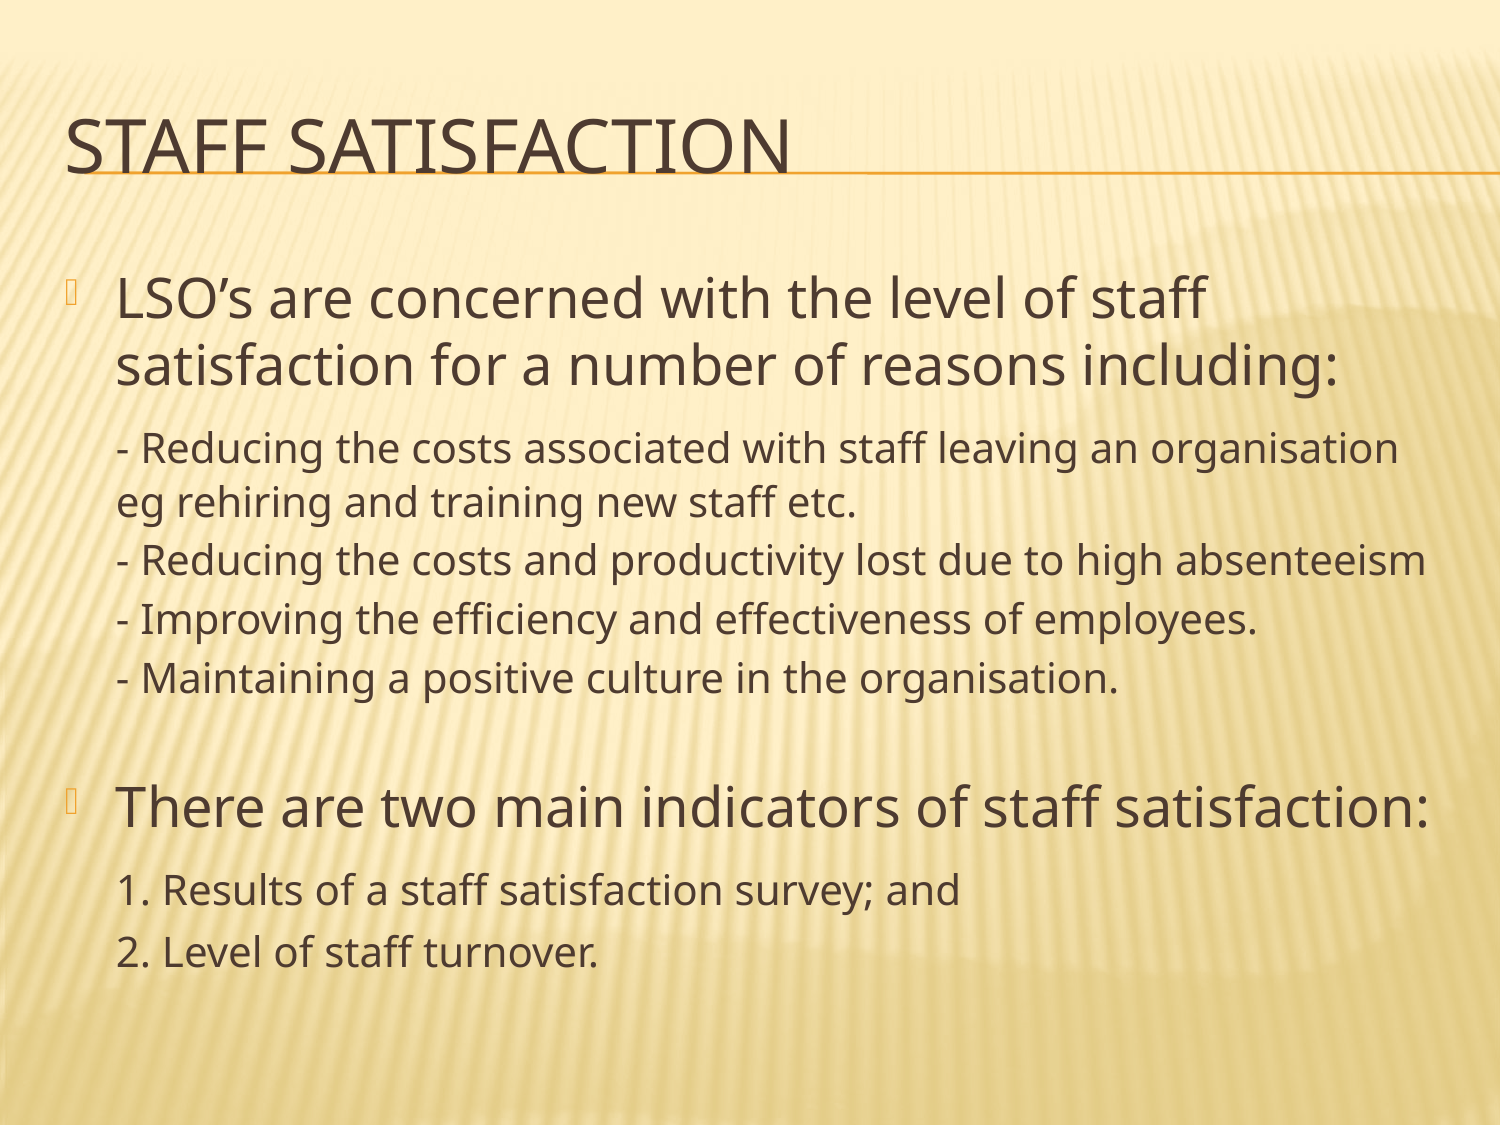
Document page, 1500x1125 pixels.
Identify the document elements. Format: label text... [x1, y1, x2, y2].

list LSO’s are concerned with the level of staff satisfaction for a number of reasons including: - Reducing the costs associated with staff leaving an organisation eg rehiring and training new staff etc. - Reducing the costs and productivity lost due to high absenteeism - Improving the efficiency and effectiveness of employees. - Maintaining a positive culture in the organisation. There are two main indicators of staff satisfaction: 1. Results of a staff satisfaction survey; and 2. Level of staff turnover. [50, 254, 1475, 998]
title Staff Satisfaction [50, 75, 1475, 213]
